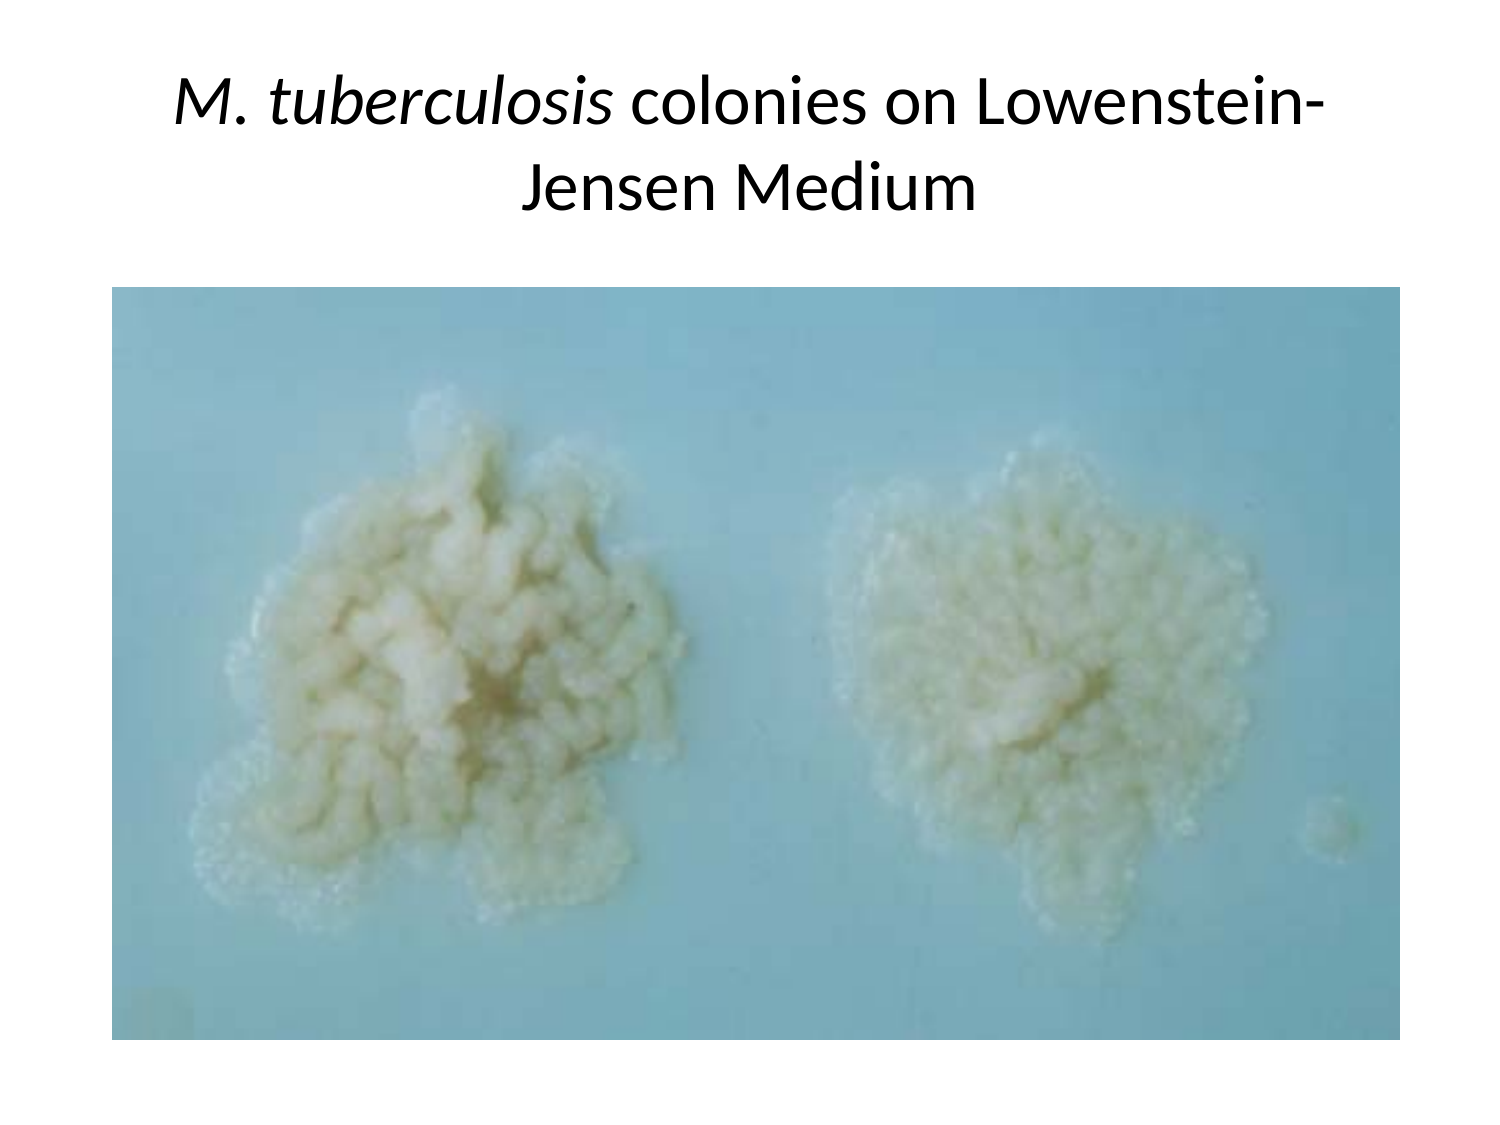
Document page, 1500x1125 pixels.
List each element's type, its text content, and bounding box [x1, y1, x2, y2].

title M. tuberculosis colonies on Lowenstein-Jensen Medium [75, 45, 1425, 233]
picture [112, 287, 1401, 1040]
